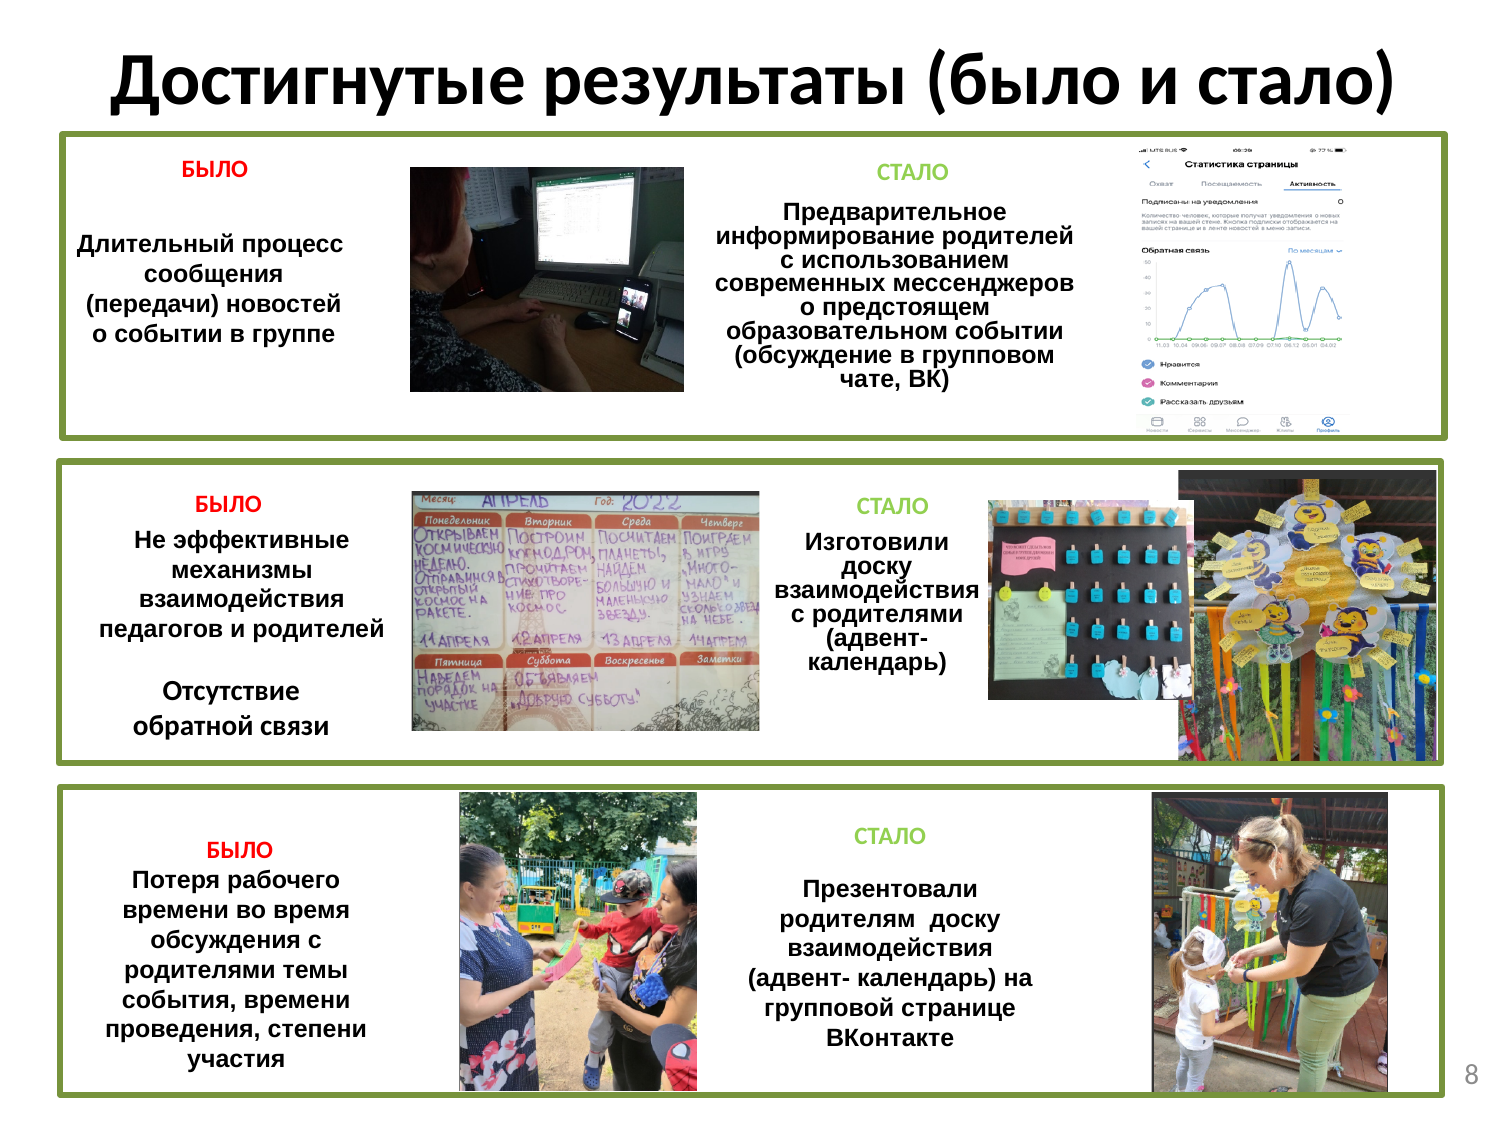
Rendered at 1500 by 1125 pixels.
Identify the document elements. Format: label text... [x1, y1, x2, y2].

text_box [60, 132, 1447, 440]
text_box Презентовали родителям доску взаимодействия (адвент- календарь) на групповой странице ВКонтакте [730, 858, 1051, 1054]
text_box [57, 459, 1443, 765]
text_box Изготовили доску взаимодействия с родителями (адвент- календарь) [764, 517, 982, 677]
text_box Не эффективные механизмы взаимодействия педагогов и родителей [72, 509, 406, 645]
text_box СТАЛО [805, 812, 976, 857]
text_box СТАЛО [827, 148, 999, 193]
text_box Потеря рабочего времени во время обсуждения с родителями темы события, времени проведения, степени участия [64, 849, 409, 1075]
picture [988, 470, 1437, 761]
text_box БЫЛО [154, 825, 326, 871]
picture [410, 167, 684, 392]
picture [459, 791, 697, 1091]
text_box СТАЛО [807, 481, 979, 527]
text_box БЫЛО [129, 145, 301, 191]
picture [1151, 791, 1389, 1092]
picture [1136, 146, 1350, 433]
text_box Длительный процесс сообщения (передачи) новостей о событии в группе [61, 213, 367, 349]
picture [411, 491, 760, 731]
slide_number 8 [1144, 1042, 1495, 1103]
title Достигнутые результаты (было и стало) [53, 38, 1472, 111]
text_box Отсутствие обратной связи [95, 663, 367, 749]
text_box БЫЛО [143, 479, 314, 525]
text_box [58, 785, 1444, 1097]
text_box Предварительное информирование родителей с использованием современных мессенджеров о предстоящем образовательном событии (обсуждение в групповом чате, ВК) [696, 193, 1094, 400]
